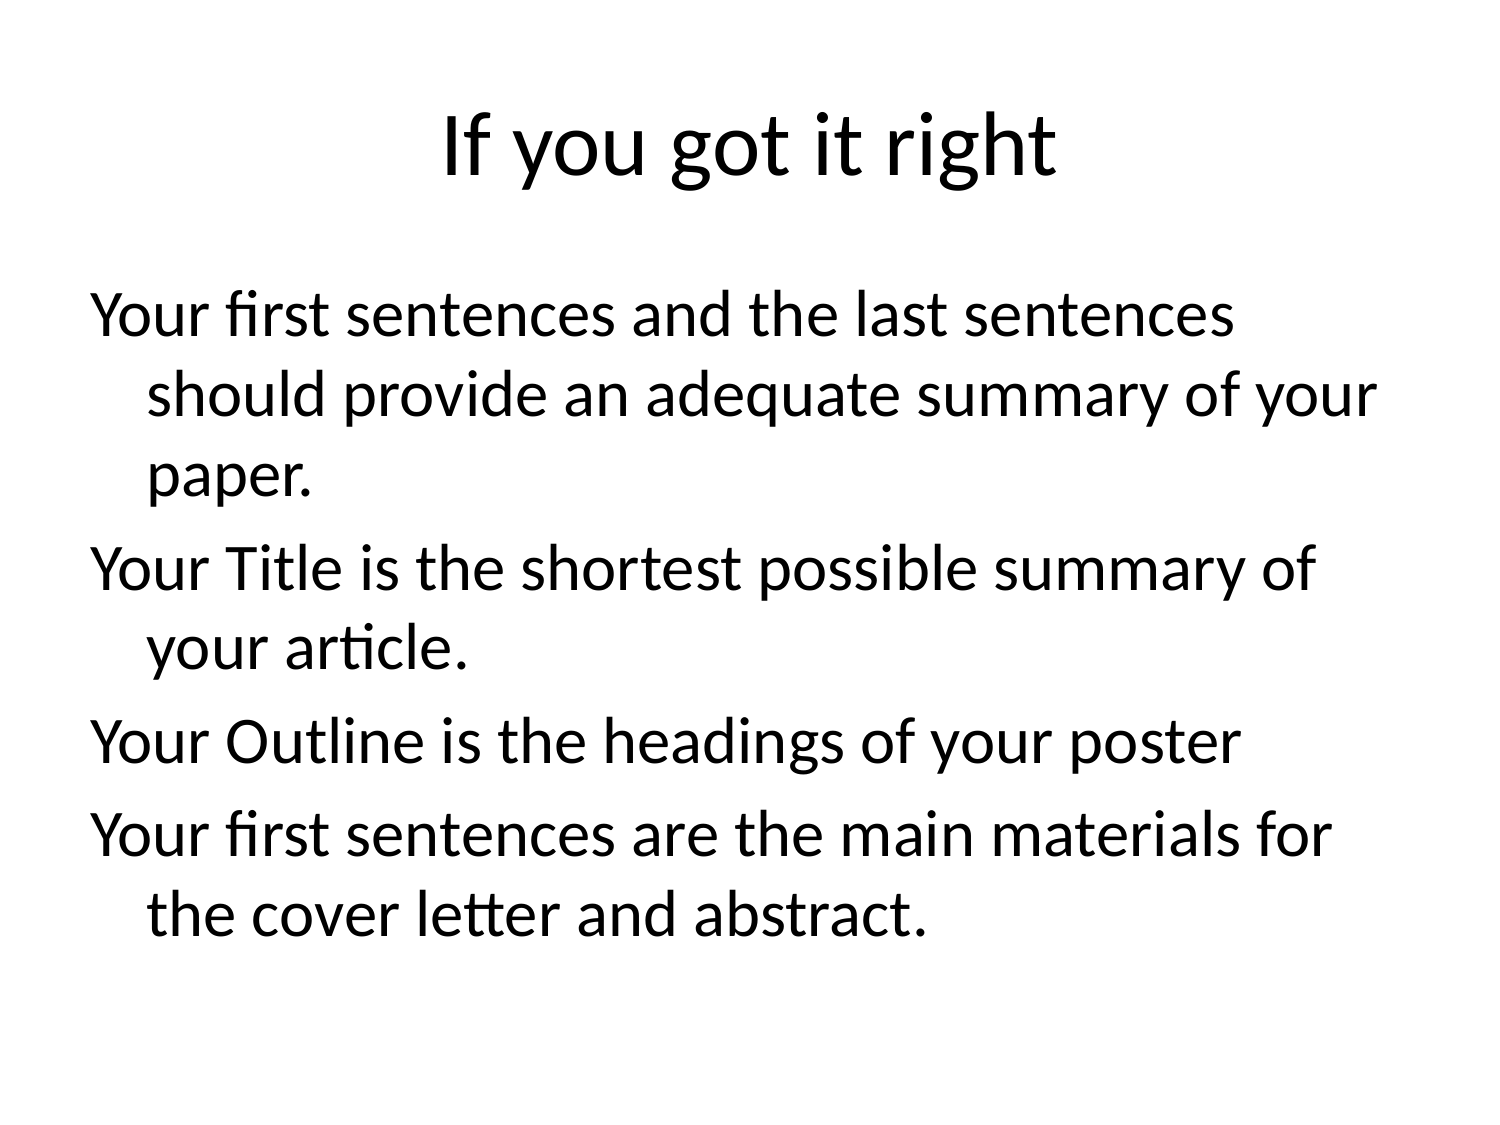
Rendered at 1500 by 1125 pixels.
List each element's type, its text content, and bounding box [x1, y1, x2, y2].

title If you got it right [75, 45, 1425, 233]
list Your first sentences and the last sentences should provide an adequate summary of your paper. Your Title is the shortest possible summary of your article. Your Outline is the headings of your poster Your first sentences are the main materials for the cover letter and abstract. [75, 262, 1425, 1005]
